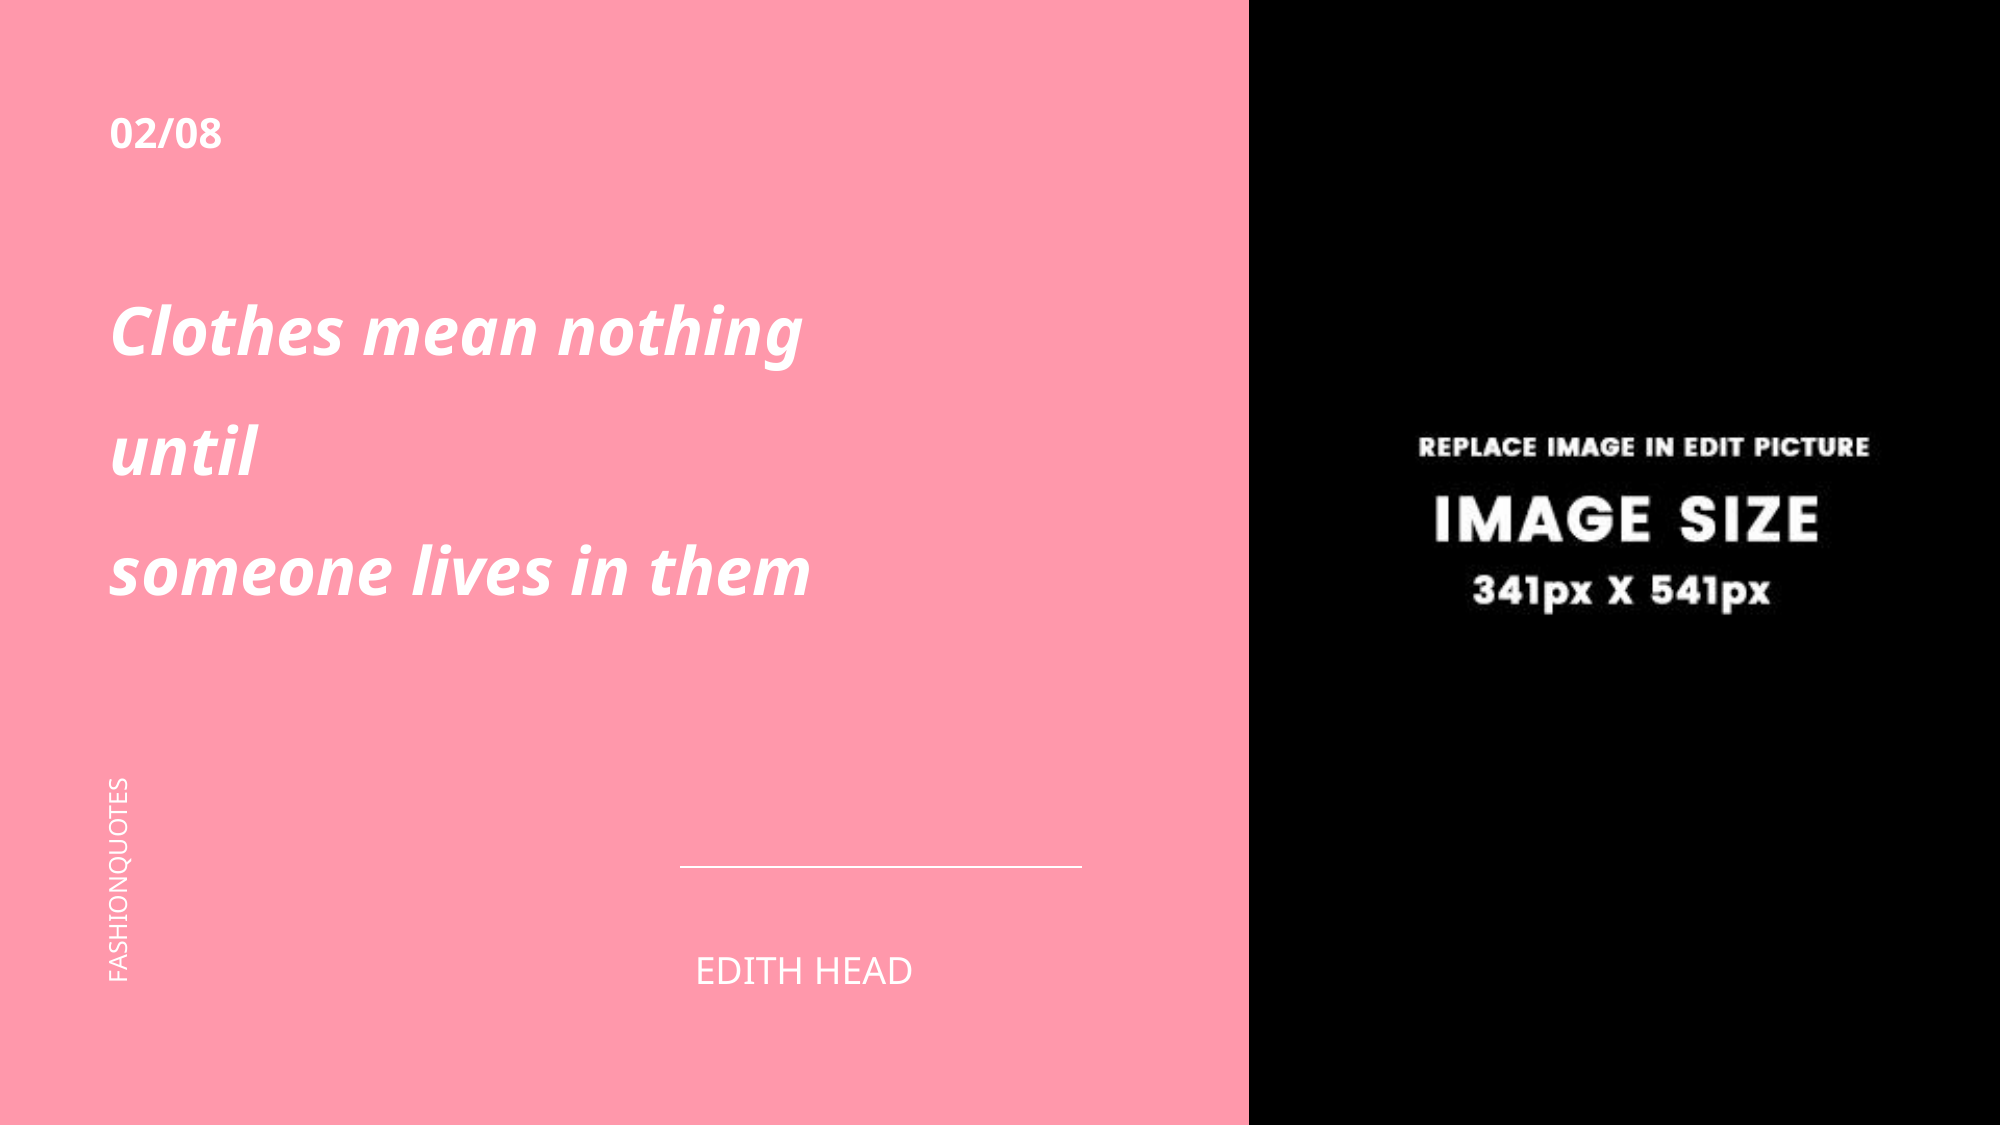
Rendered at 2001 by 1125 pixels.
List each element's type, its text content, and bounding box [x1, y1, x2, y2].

text_box FASHIONQUOTES [94, 574, 140, 999]
text_box Clothes mean nothing until someone lives in them [94, 241, 963, 484]
text_box EDITH HEAD [679, 939, 1082, 1000]
text_box 02/08 [94, 98, 315, 165]
picture [1249, 0, 2000, 1125]
